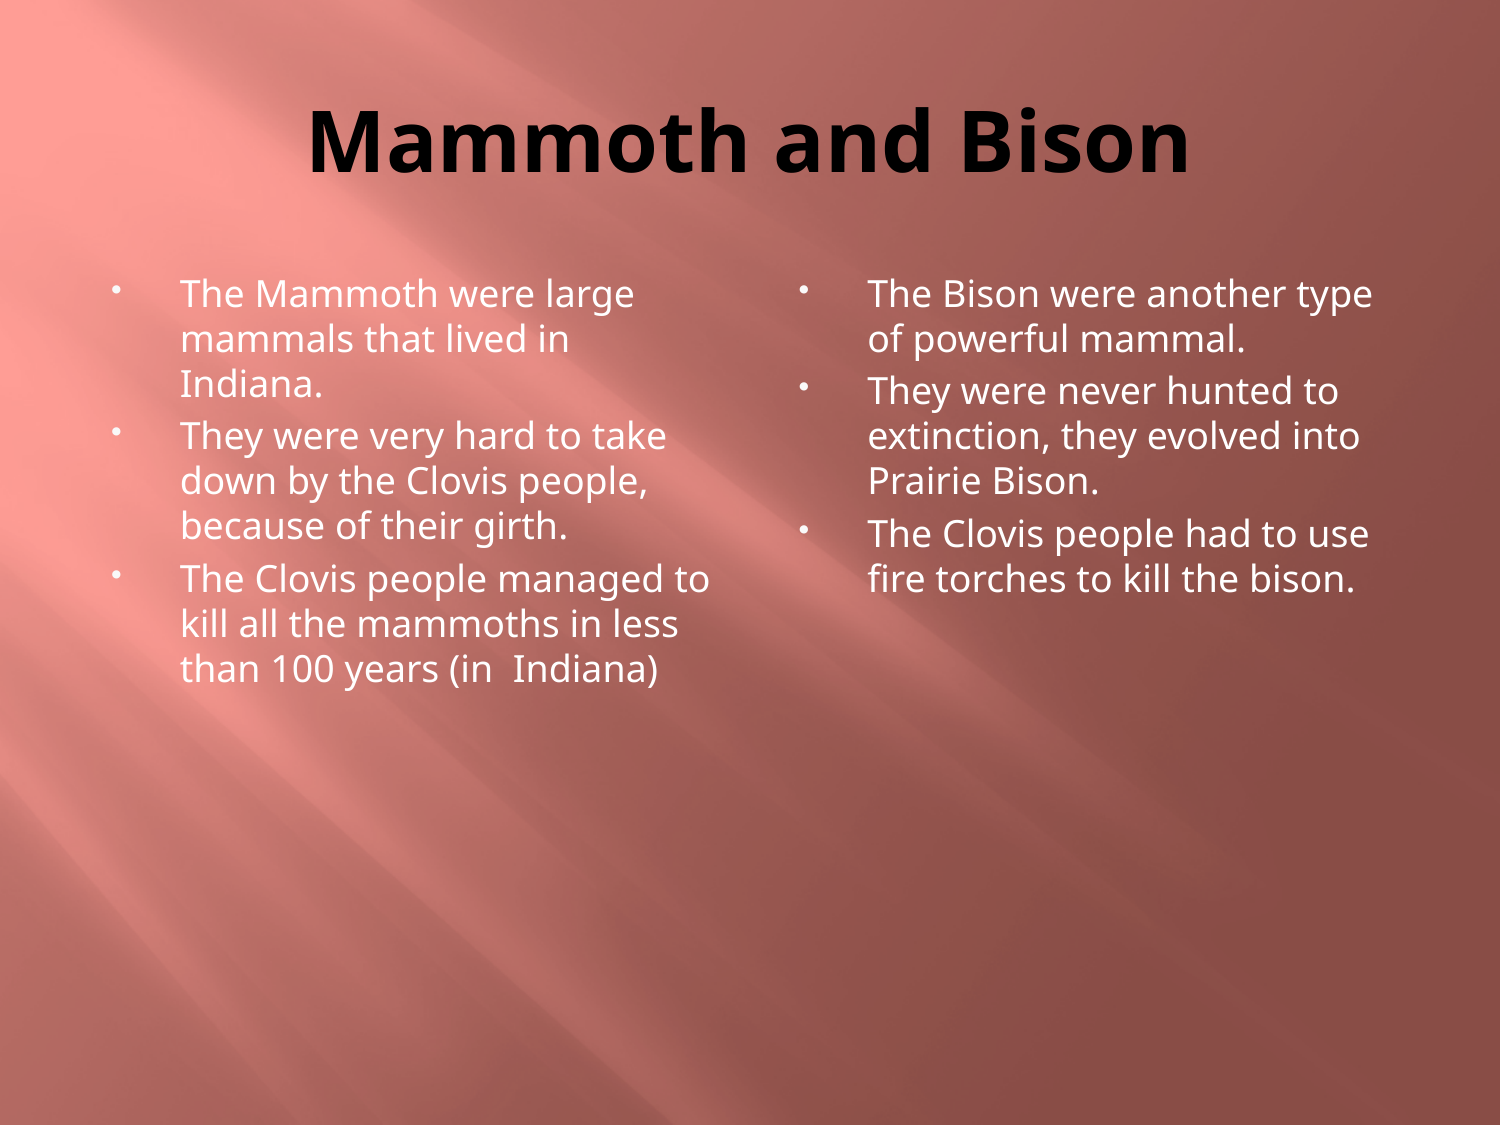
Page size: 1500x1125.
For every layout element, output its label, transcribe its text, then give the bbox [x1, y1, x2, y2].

list The Mammoth were large mammals that lived in Indiana. They were very hard to take down by the Clovis people, because of their girth. The Clovis people managed to kill all the mammoths in less than 100 years (in Indiana) [75, 262, 738, 1005]
title Mammoth and Bison [75, 45, 1425, 233]
list The Bison were another type of powerful mammal. They were never hunted to extinction, they evolved into Prairie Bison. The Clovis people had to use fire torches to kill the bison. [762, 262, 1425, 1005]
